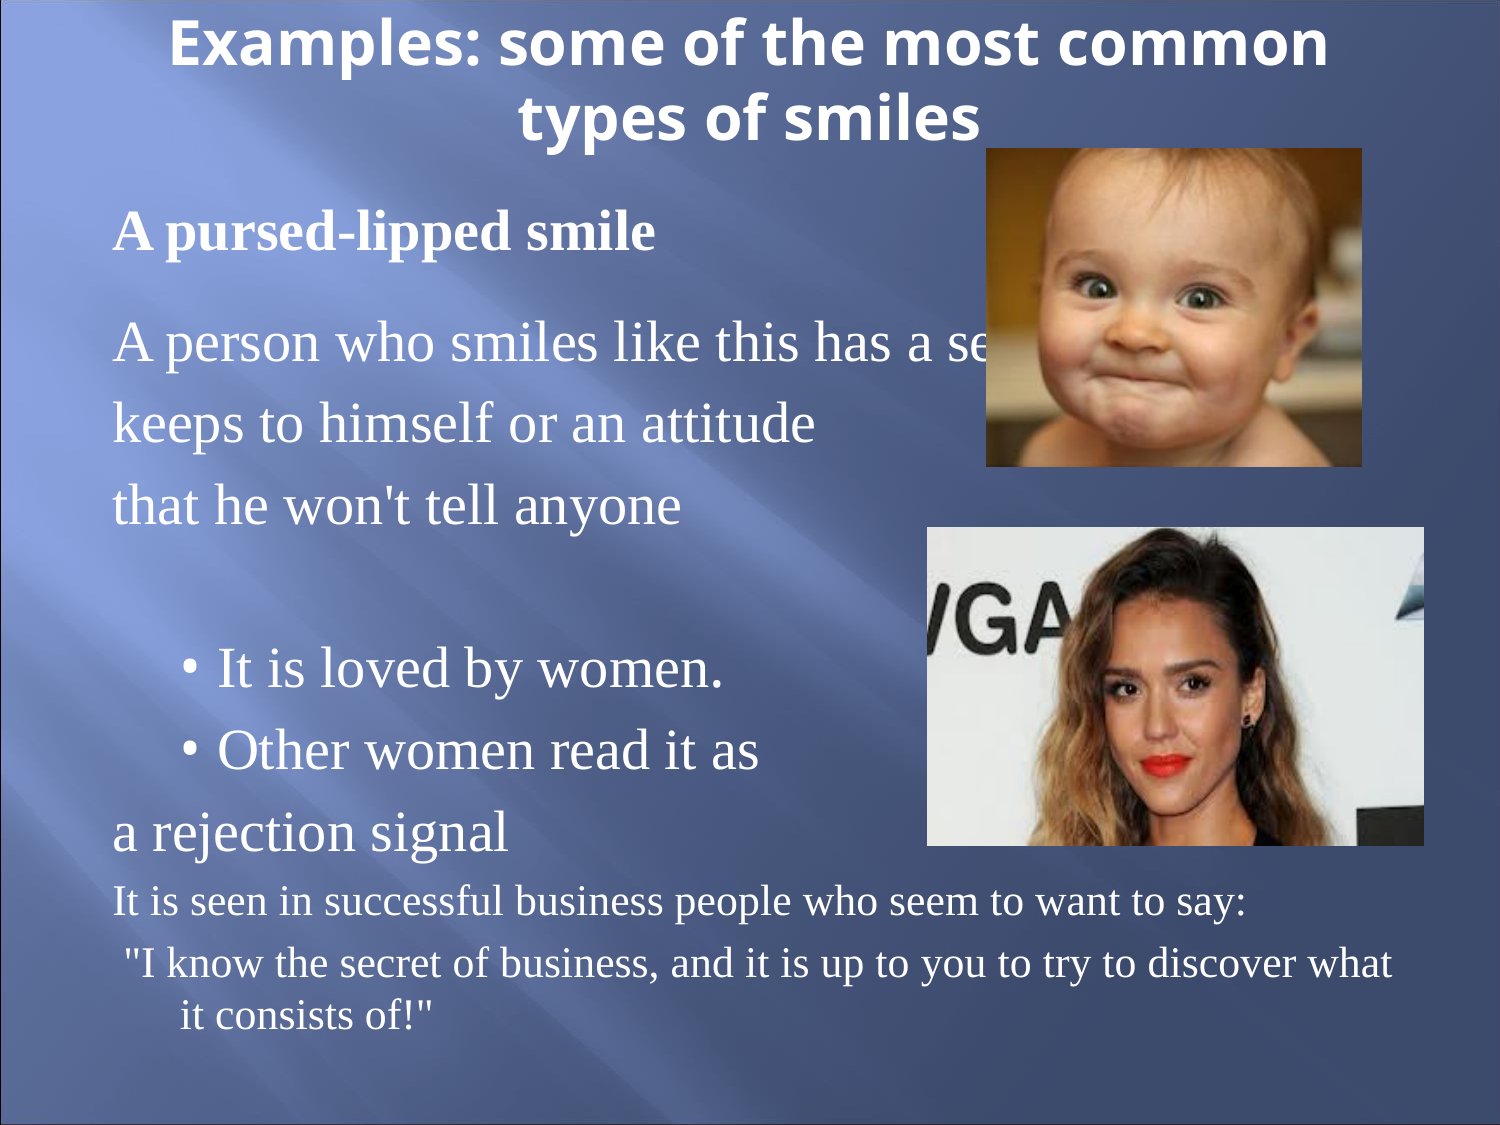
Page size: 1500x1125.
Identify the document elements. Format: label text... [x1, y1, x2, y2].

title Examples: some of the most common types of smiles [75, 0, 1425, 172]
picture [0, 0, 1500, 1125]
list A pursed-lipped smile A person who smiles like this has a secret keeps to himself or an attitude that he won't tell anyone • It is loved by women. • Other women read it as a rejection signal It is seen in successful business people who seem to want to say: "I know the secret of business, and it is up to you to try to discover what it consists of!" [75, 184, 1425, 1061]
